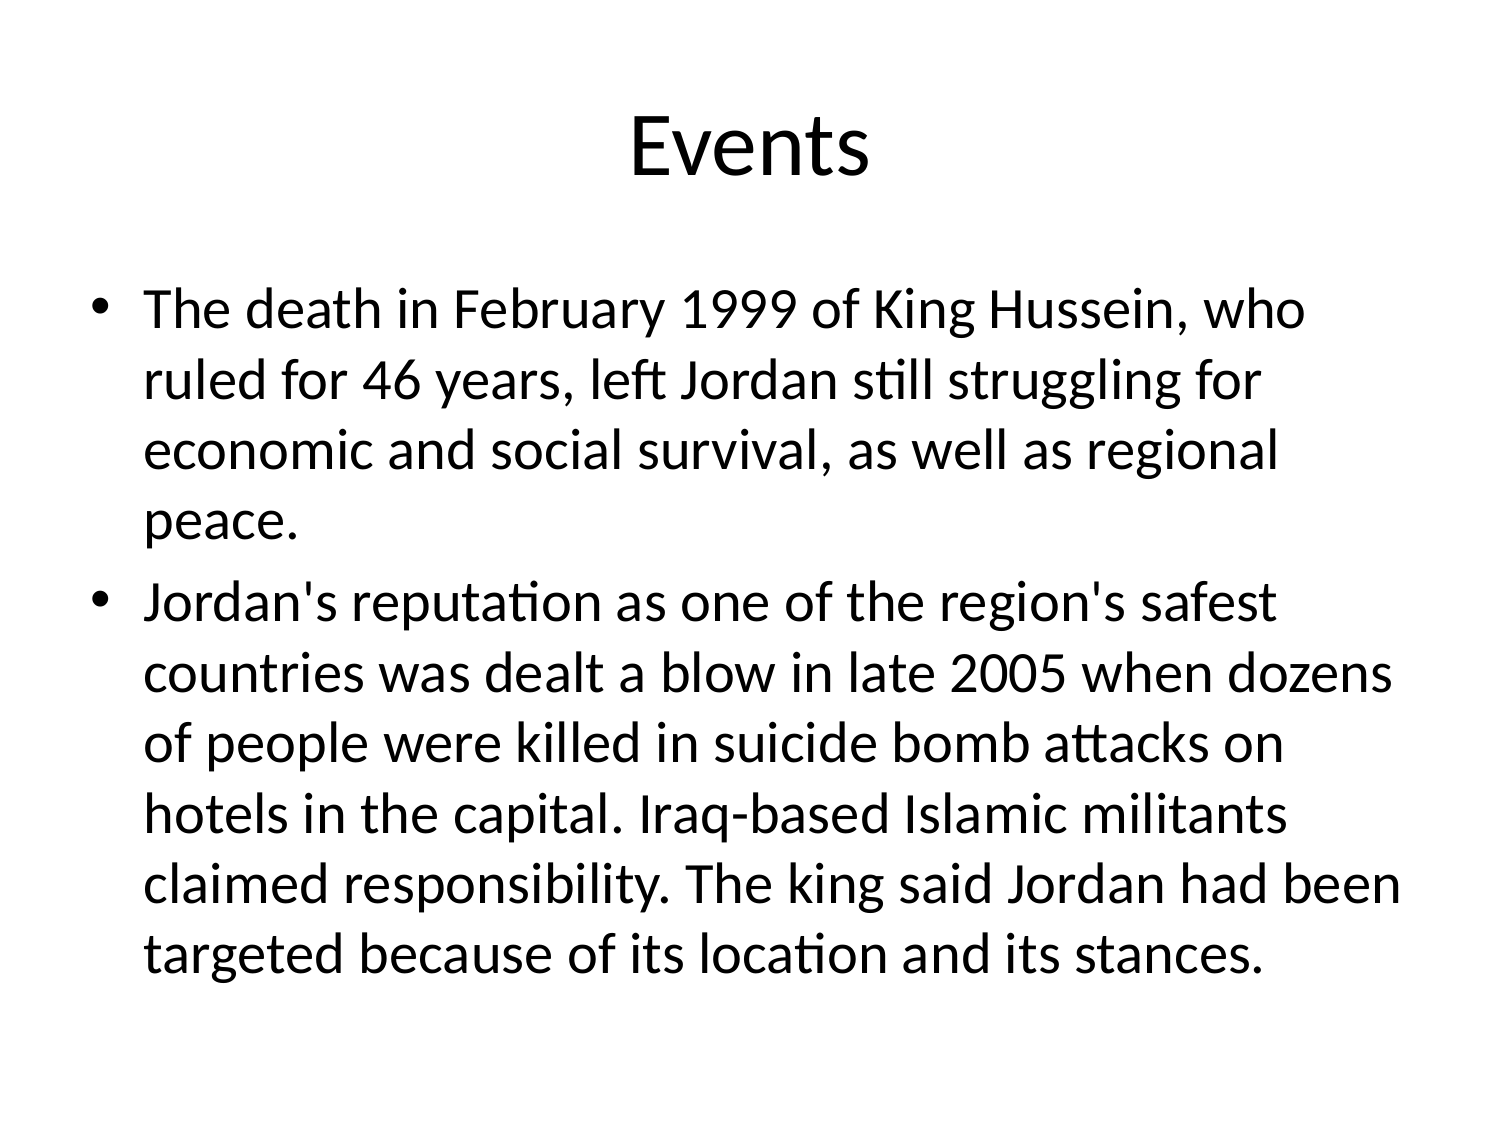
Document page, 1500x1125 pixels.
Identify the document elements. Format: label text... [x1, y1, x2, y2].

title Events [75, 45, 1425, 233]
list The death in February 1999 of King Hussein, who ruled for 46 years, left Jordan still struggling for economic and social survival, as well as regional peace. Jordan's reputation as one of the region's safest countries was dealt a blow in late 2005 when dozens of people were killed in suicide bomb attacks on hotels in the capital. Iraq-based Islamic militants claimed responsibility. The king said Jordan had been targeted because of its location and its stances. [75, 262, 1425, 1005]
